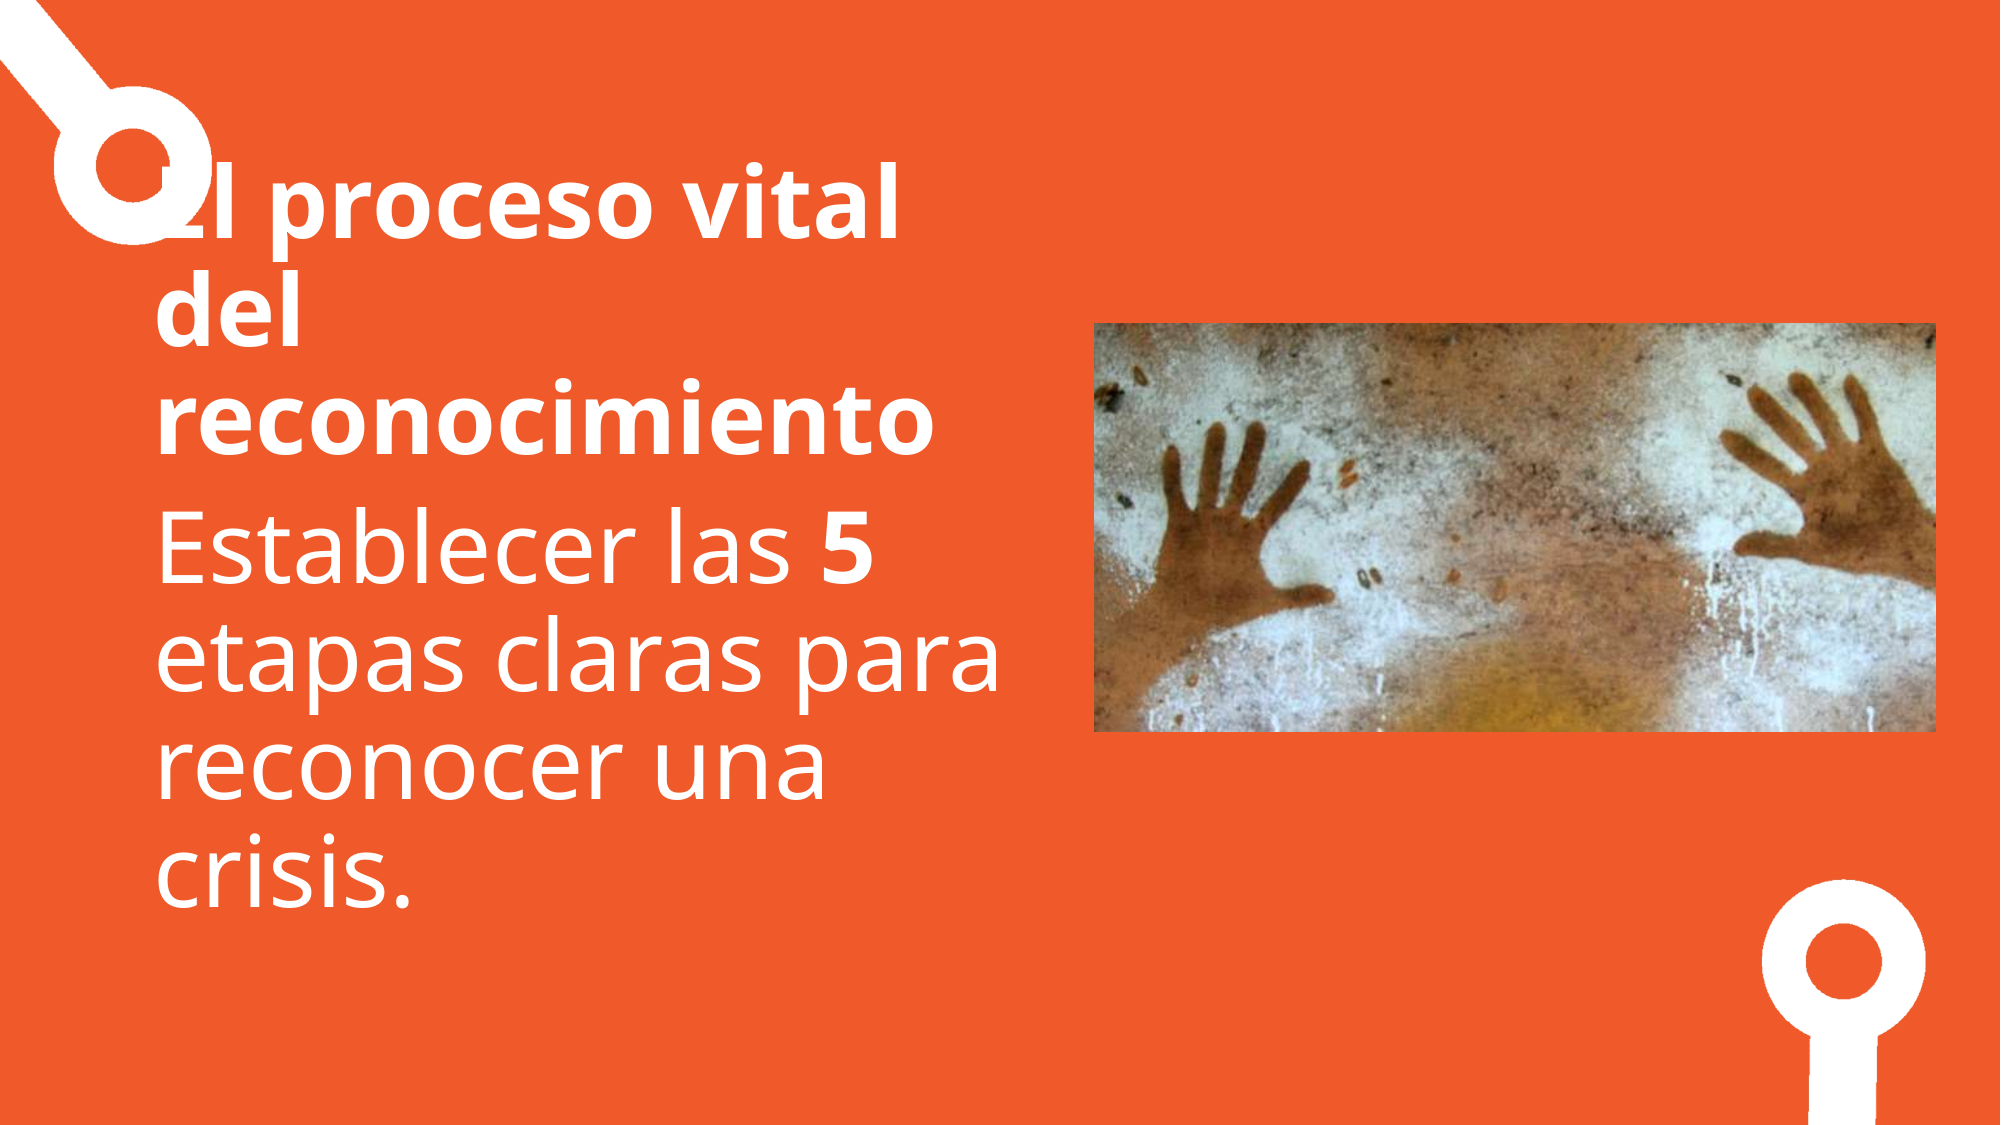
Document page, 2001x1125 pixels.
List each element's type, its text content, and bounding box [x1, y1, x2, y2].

list El proceso vital del reconocimiento Establecer las 5 etapas claras para reconocer una crisis. [138, 410, 1094, 671]
picture [0, 0, 269, 308]
picture [1652, 870, 2001, 1125]
picture [1094, 323, 1936, 732]
